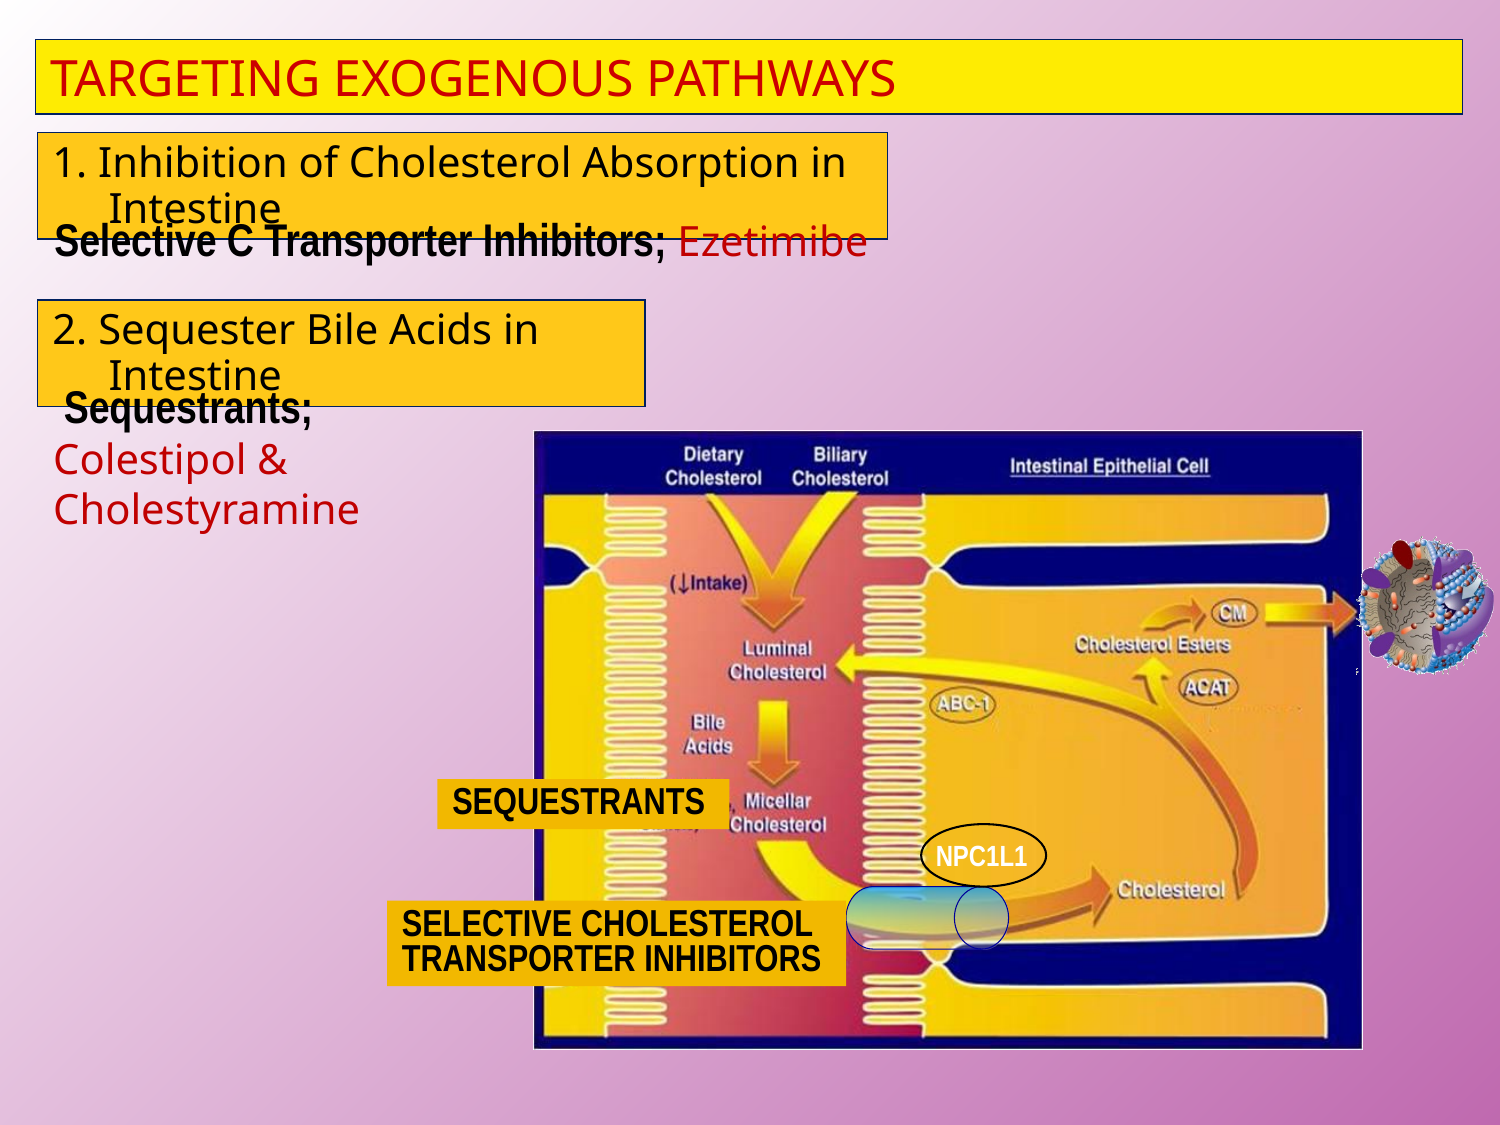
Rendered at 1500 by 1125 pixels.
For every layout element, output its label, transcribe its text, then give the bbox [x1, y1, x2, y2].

text_box 1. Inhibition of Cholesterol Absorption in Intestine [37, 132, 888, 239]
text_box Selective C Transporter Inhibitors; Ezetimibe [39, 222, 884, 273]
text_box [386, 430, 1494, 1051]
text_box TARGETING EXOGENOUS PATHWAYS [35, 39, 1463, 115]
text_box Sequestrants; Colestipol & Cholestyramine [38, 375, 575, 540]
text_box 2. Sequester Bile Acids in Intestine [37, 299, 645, 407]
